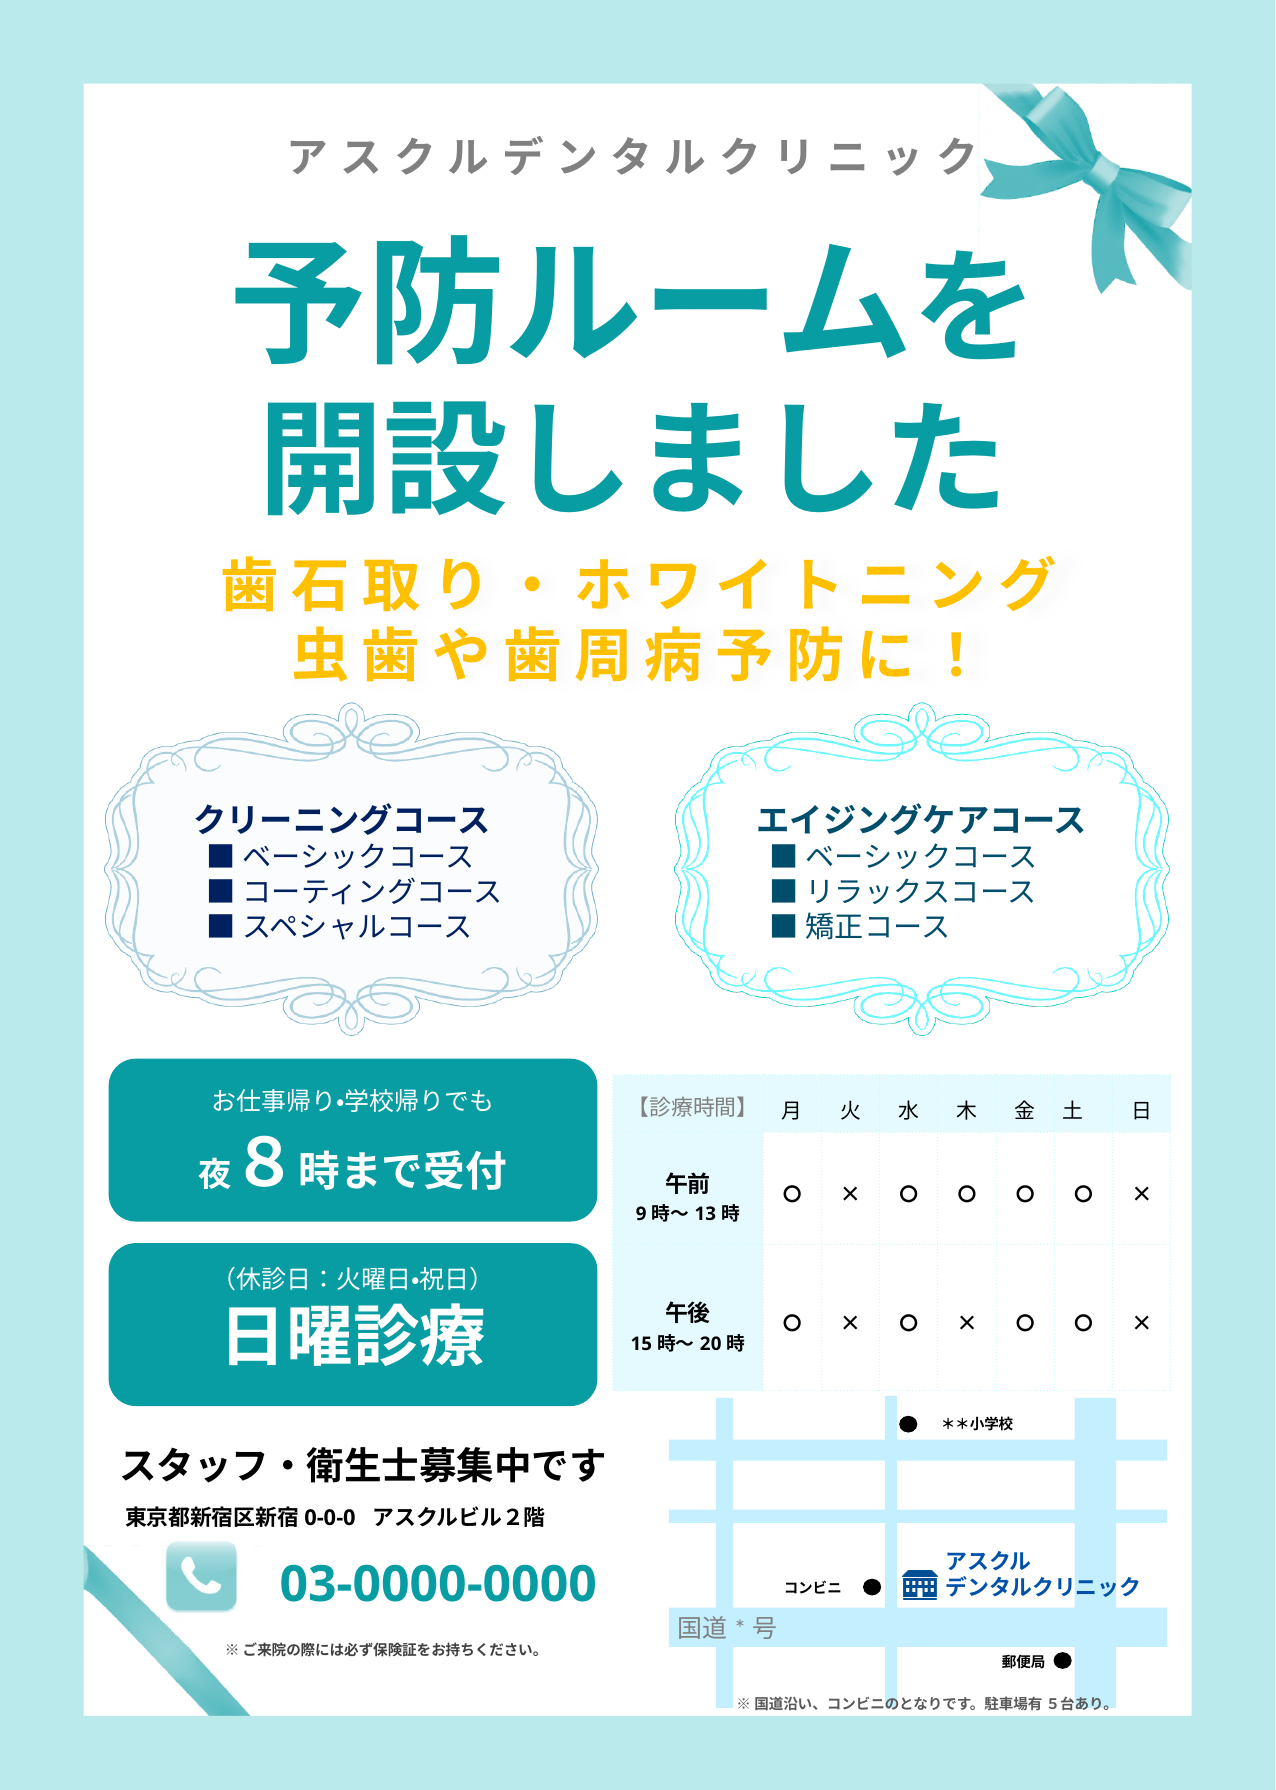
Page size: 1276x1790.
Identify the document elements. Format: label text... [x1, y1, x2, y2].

table_cell ○ [1054, 1245, 1113, 1391]
table_header 木 [938, 1075, 996, 1132]
picture [56, 699, 1207, 1037]
text_box ※ご来院の際には必ず保険証をお持ちください。 [261, 1633, 563, 1666]
text_box 【診療時間】 [599, 1086, 787, 1128]
table_cell × [821, 1132, 880, 1245]
table_cell ○ [763, 1132, 821, 1245]
table_cell ○ [880, 1245, 938, 1391]
table_cell × [1113, 1245, 1171, 1391]
table_header 日 [1113, 1075, 1171, 1132]
table_header 月 [763, 1075, 821, 1132]
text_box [663, 1395, 1197, 1720]
table_cell 午後 15時～20時 [613, 1245, 763, 1391]
table_cell × [938, 1245, 996, 1391]
table_header 土 [1054, 1075, 1113, 1132]
table_cell × [821, 1245, 880, 1391]
table_header [613, 1075, 763, 1086]
text_box [111, 1242, 595, 1256]
table_cell × [1113, 1132, 1171, 1245]
picture [80, 1537, 261, 1724]
table_cell 午前 9時～13時 [613, 1132, 763, 1245]
text_box [107, 1057, 599, 1223]
text_box 03-0000-0000 [264, 1543, 612, 1619]
table_cell ○ [996, 1132, 1054, 1245]
text_box 夜８時まで受付 [183, 1112, 523, 1208]
text_box [107, 1265, 599, 1408]
table_cell ○ [996, 1245, 1054, 1391]
table_cell ○ [938, 1132, 996, 1245]
picture [978, 82, 1194, 294]
table_header [613, 1128, 763, 1132]
text_box [0, 0, 1276, 1790]
text_box 歯石取り・ホワイトニング 虫歯や歯周病予防に！ [85, 540, 1191, 696]
table_header 火 [821, 1075, 880, 1132]
text_box 予防ルームを 開設しました [85, 207, 1191, 538]
text_box 東京都新宿区新宿0-0-0 アスクルビル２階 [110, 1496, 561, 1538]
text_box お仕事帰り・学校帰りでも [196, 1078, 510, 1112]
text_box スタッフ・衛生士募集中です [104, 1434, 622, 1495]
text_box （休診日：火曜日・祝日） 日曜診療 [108, 1256, 598, 1381]
table_cell ○ [880, 1132, 938, 1245]
table_cell ○ [1054, 1132, 1113, 1245]
table_cell ○ [763, 1245, 821, 1391]
table_header 水 [880, 1075, 938, 1132]
text_box アスクルデンタルクリニック [85, 123, 978, 189]
table_header 金 [996, 1075, 1054, 1132]
